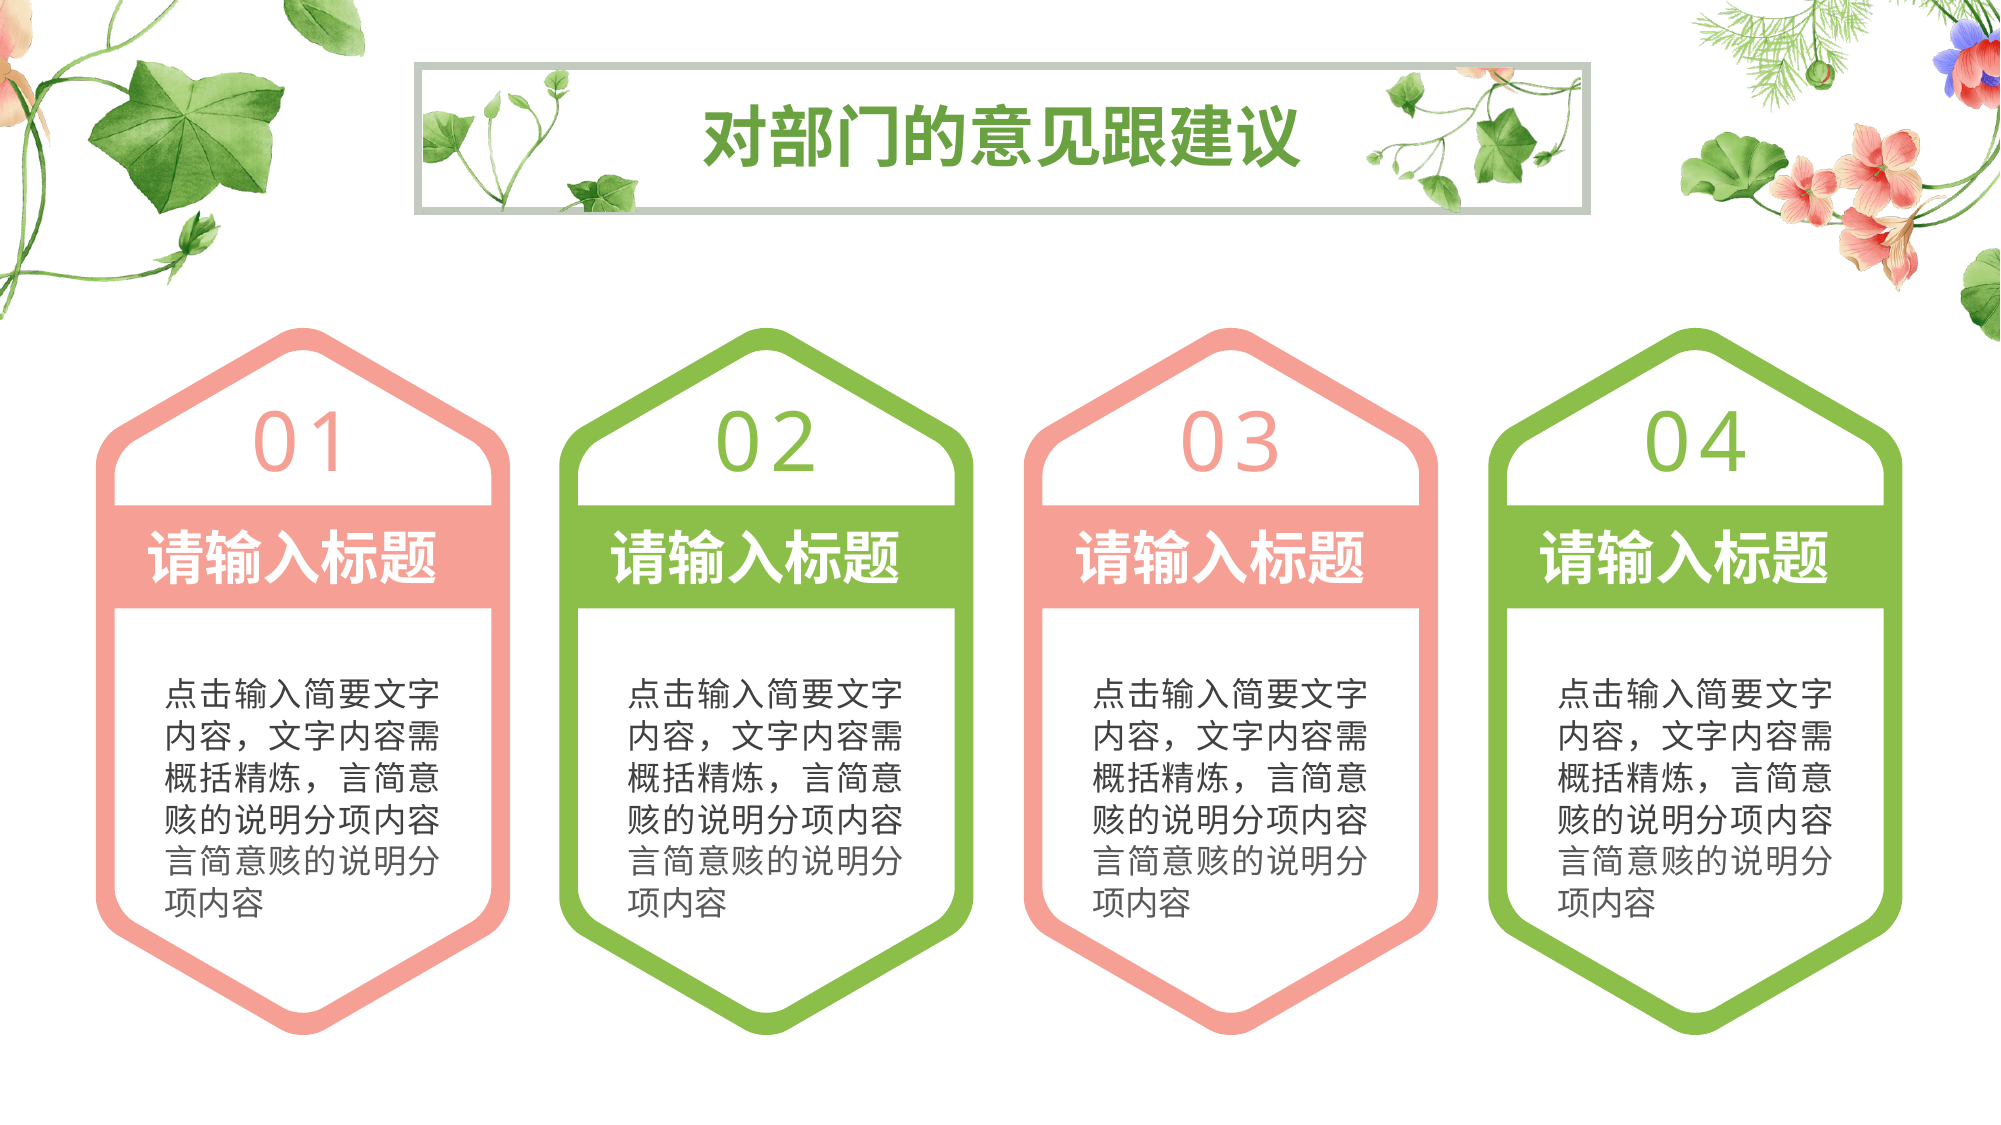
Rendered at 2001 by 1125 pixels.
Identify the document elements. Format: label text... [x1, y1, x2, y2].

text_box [1023, 327, 1438, 1036]
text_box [1488, 327, 1903, 1036]
picture [423, 52, 646, 212]
picture [1362, 33, 1581, 254]
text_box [559, 327, 974, 1036]
text_box [1548, 65, 1587, 212]
text_box 对部门的意见跟建议 [686, 86, 1318, 182]
picture [0, 0, 389, 327]
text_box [95, 327, 510, 1036]
picture [1672, 0, 2000, 347]
text_box [646, 65, 1395, 212]
text_box [417, 65, 423, 212]
